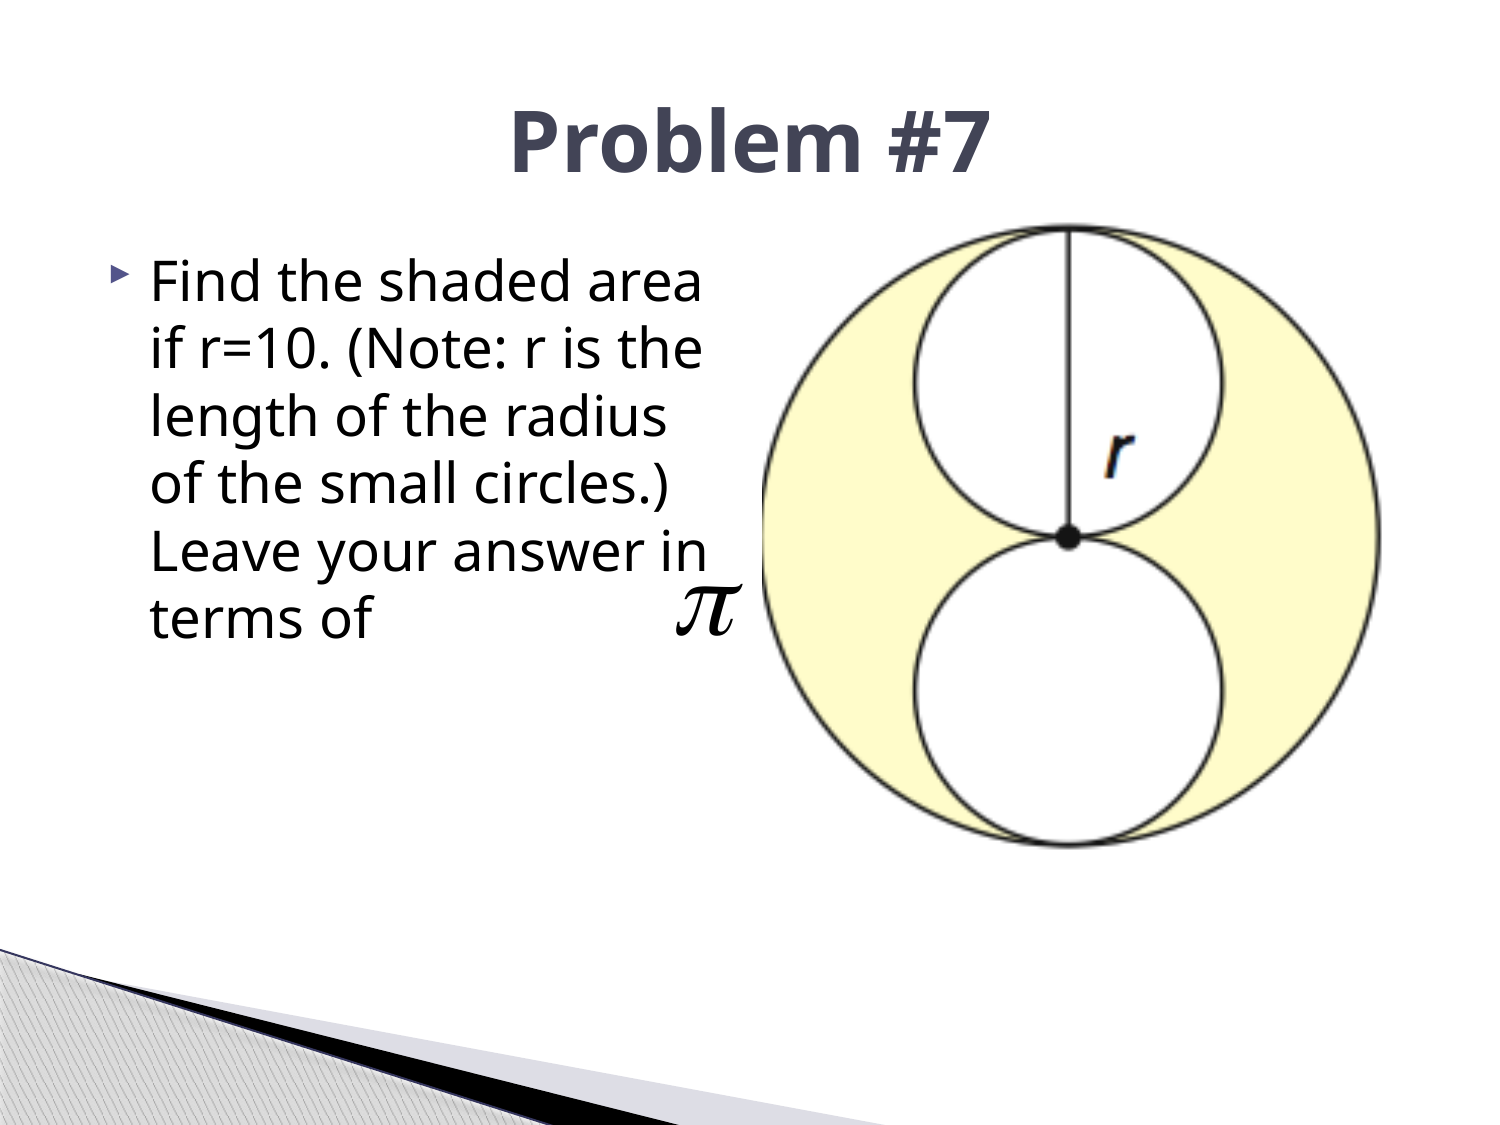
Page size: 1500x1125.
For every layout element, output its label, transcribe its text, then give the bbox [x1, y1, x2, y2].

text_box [662, 562, 763, 663]
picture [762, 212, 1388, 860]
list Find the shaded area if r=10. (Note: r is the length of the radius of the small circles.) Leave your answer in terms of [75, 237, 725, 986]
title Problem #7 [75, 45, 1425, 233]
